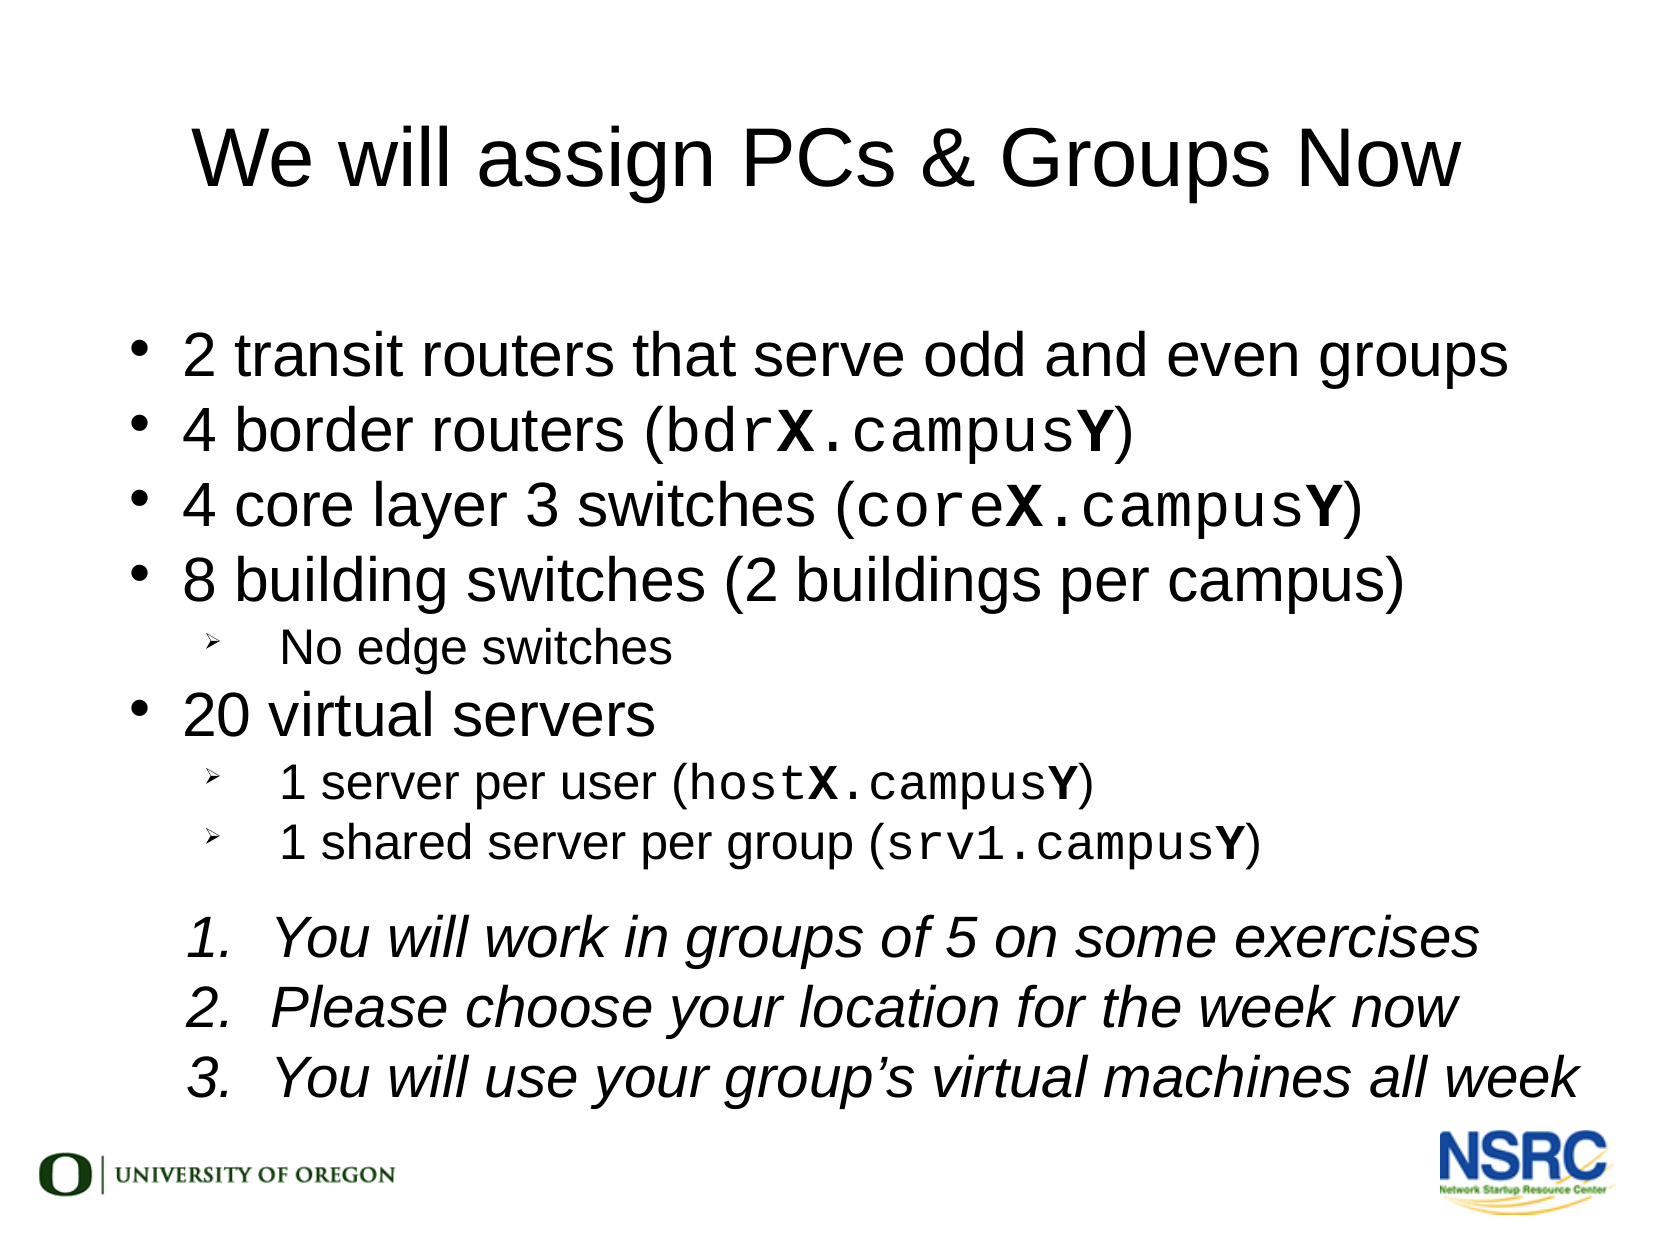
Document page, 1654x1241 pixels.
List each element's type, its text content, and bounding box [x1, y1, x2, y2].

picture [1440, 1130, 1616, 1215]
text_box We will assign PCs & Groups Now [83, 49, 1572, 257]
picture [37, 1151, 397, 1198]
text_box 2 transit routers that serve odd and even groups 4 border routers (bdrX.campusY) 4 core layer 3 switches (coreX.campusY) 8 building switches (2 buildings per campus) No edge switches 20 virtual servers 1 server per user (hostX.campusY) 1 shared server per group (srv1.campusY) You will work in groups of 5 on some exercises Please choose your location for the week now You will use your group’s virtual machines all week [96, 307, 1621, 1104]
